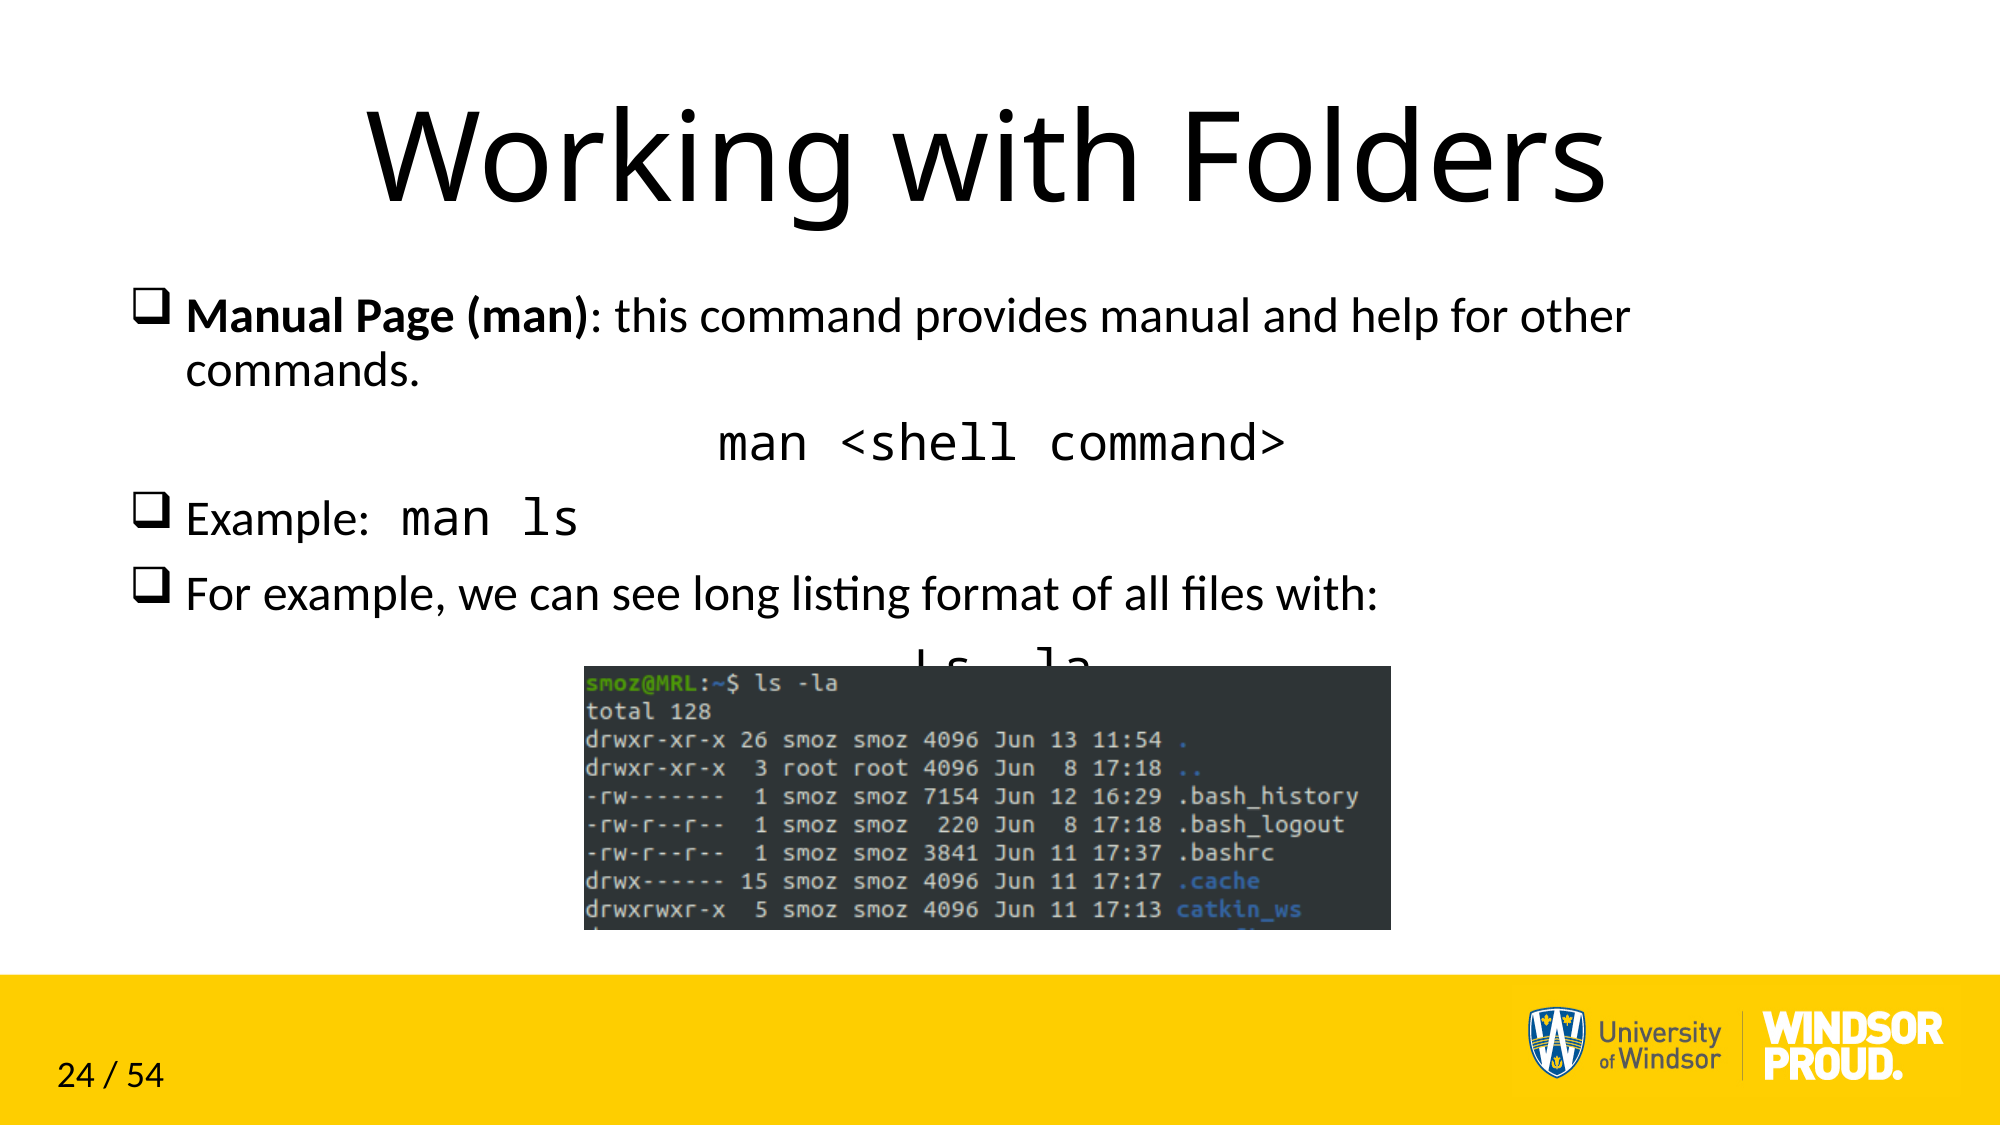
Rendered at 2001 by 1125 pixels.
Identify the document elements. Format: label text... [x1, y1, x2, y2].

slide_number 24 [42, 1042, 525, 1103]
subtitle Manual Page (man): this command provides manual and help for other commands. man <shell command> Example: man ls For example, we can see long listing format of all files with: Ls -la [114, 281, 1893, 930]
title Working with Folders [249, 48, 1726, 237]
picture [0, 0, 2000, 1125]
